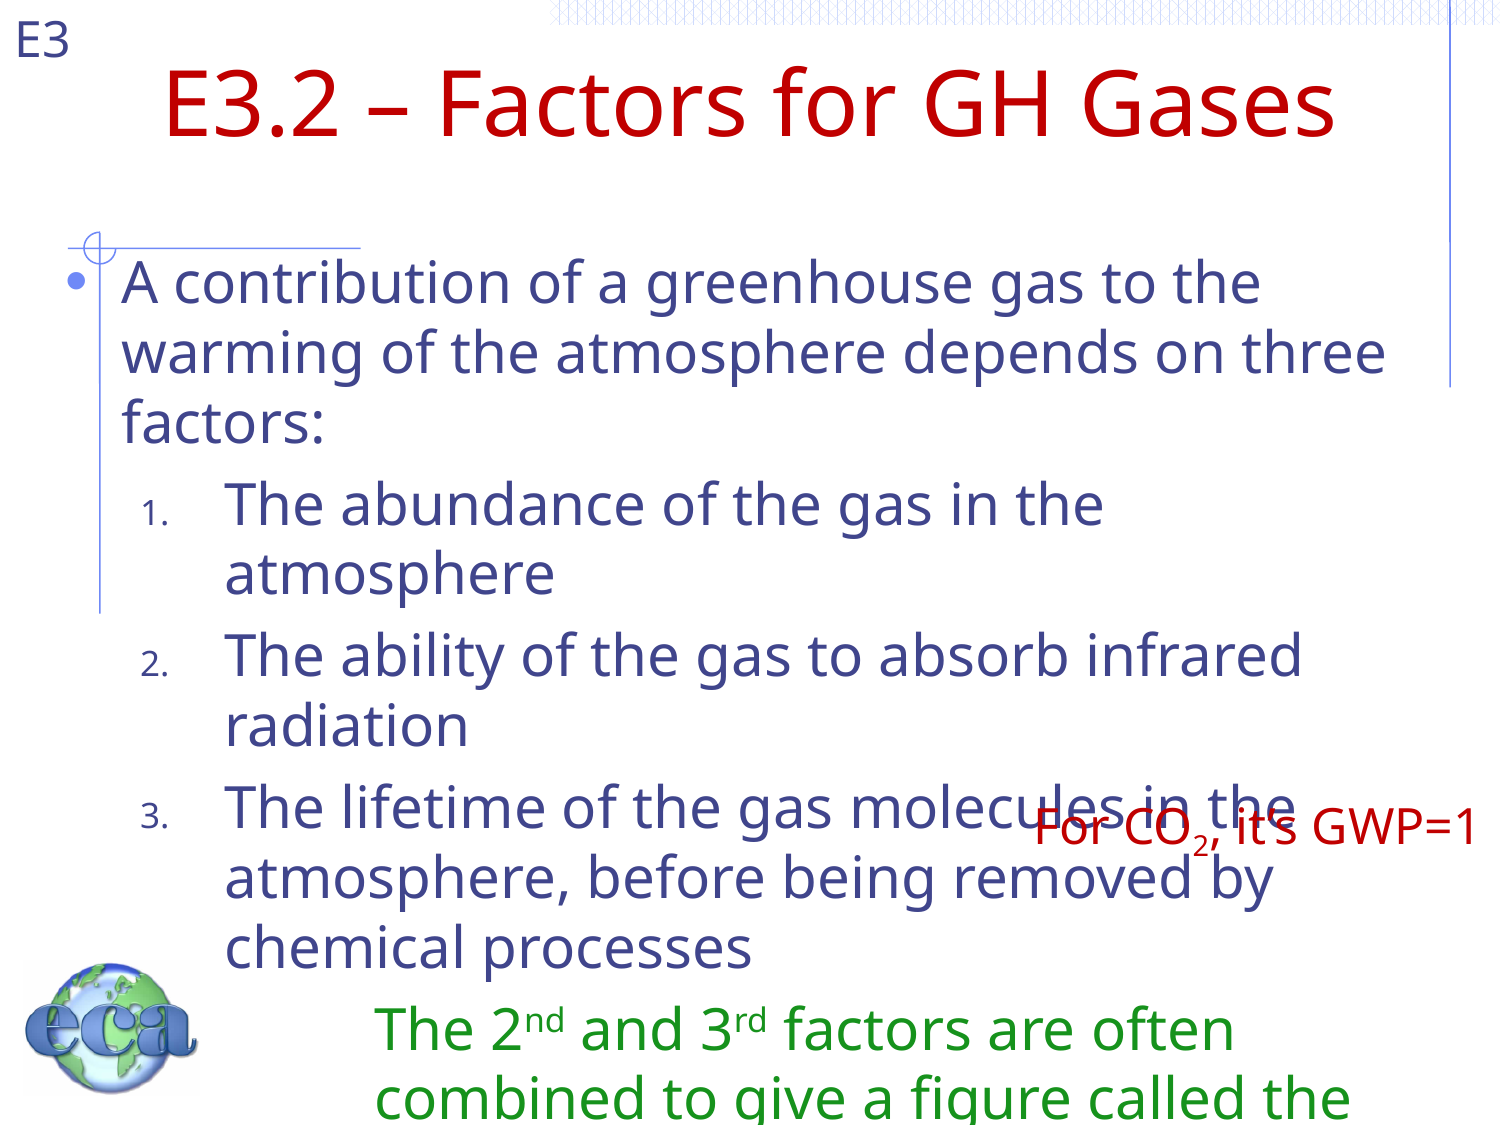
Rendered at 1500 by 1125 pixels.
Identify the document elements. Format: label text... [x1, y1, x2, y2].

title E3.2 – Factors for GH Gases [37, 24, 1463, 163]
list A contribution of a greenhouse gas to the warming of the atmosphere depends on three factors: The abundance of the gas in the atmosphere The ability of the gas to absorb infrared radiation The lifetime of the gas molecules in the atmosphere, before being removed by chemical processes The 2nd and 3rd factors are often combined to give a figure called the Global Warming Potential (GWP) [49, 237, 1463, 1095]
picture [23, 960, 200, 1096]
text_box For CO2, it’s GWP=1 [1018, 786, 1498, 870]
